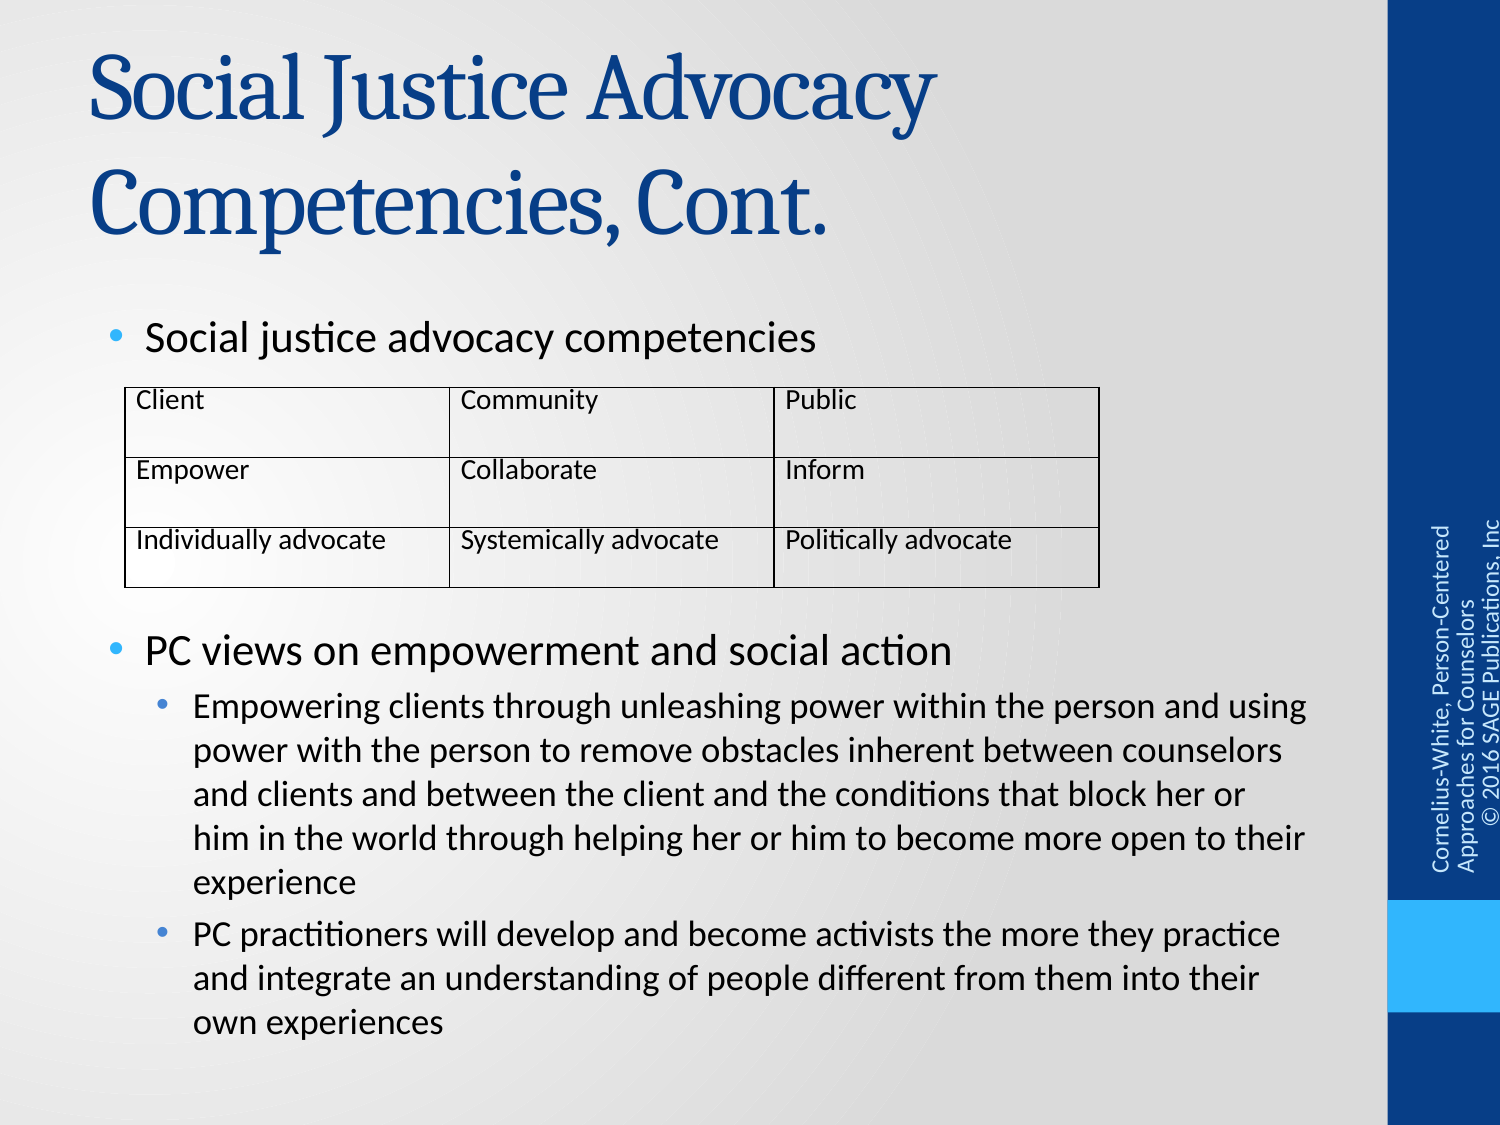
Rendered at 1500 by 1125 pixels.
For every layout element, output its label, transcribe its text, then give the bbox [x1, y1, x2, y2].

table_cell Empower [126, 458, 449, 527]
list Social justice advocacy competencies PC views on empowerment and social action Empowering clients through unleashing power within the person and using power with the person to remove obstacles inherent between counselors and clients and between the client and the conditions that block her or him in the world through helping her or him to become more open to their experience PC practitioners will develop and become activists the more they practice and integrate an understanding of people different from them into their own experiences [75, 299, 1325, 1050]
title Social Justice Advocacy Competencies, Cont. [75, 45, 1325, 233]
table_cell Collaborate [450, 458, 773, 527]
table_header Community [450, 388, 773, 457]
footer Cornelius-White, Person-Centered Approaches for Counselors © 2016 SAGE Publications, Inc. [1408, 500, 1469, 889]
table_header Client [126, 388, 449, 457]
table_cell Politically advocate [775, 528, 1098, 587]
table_cell Systemically advocate [450, 528, 773, 587]
table_cell Individually advocate [126, 528, 449, 587]
table_cell Inform [775, 458, 1098, 527]
table_header Public [775, 388, 1098, 457]
